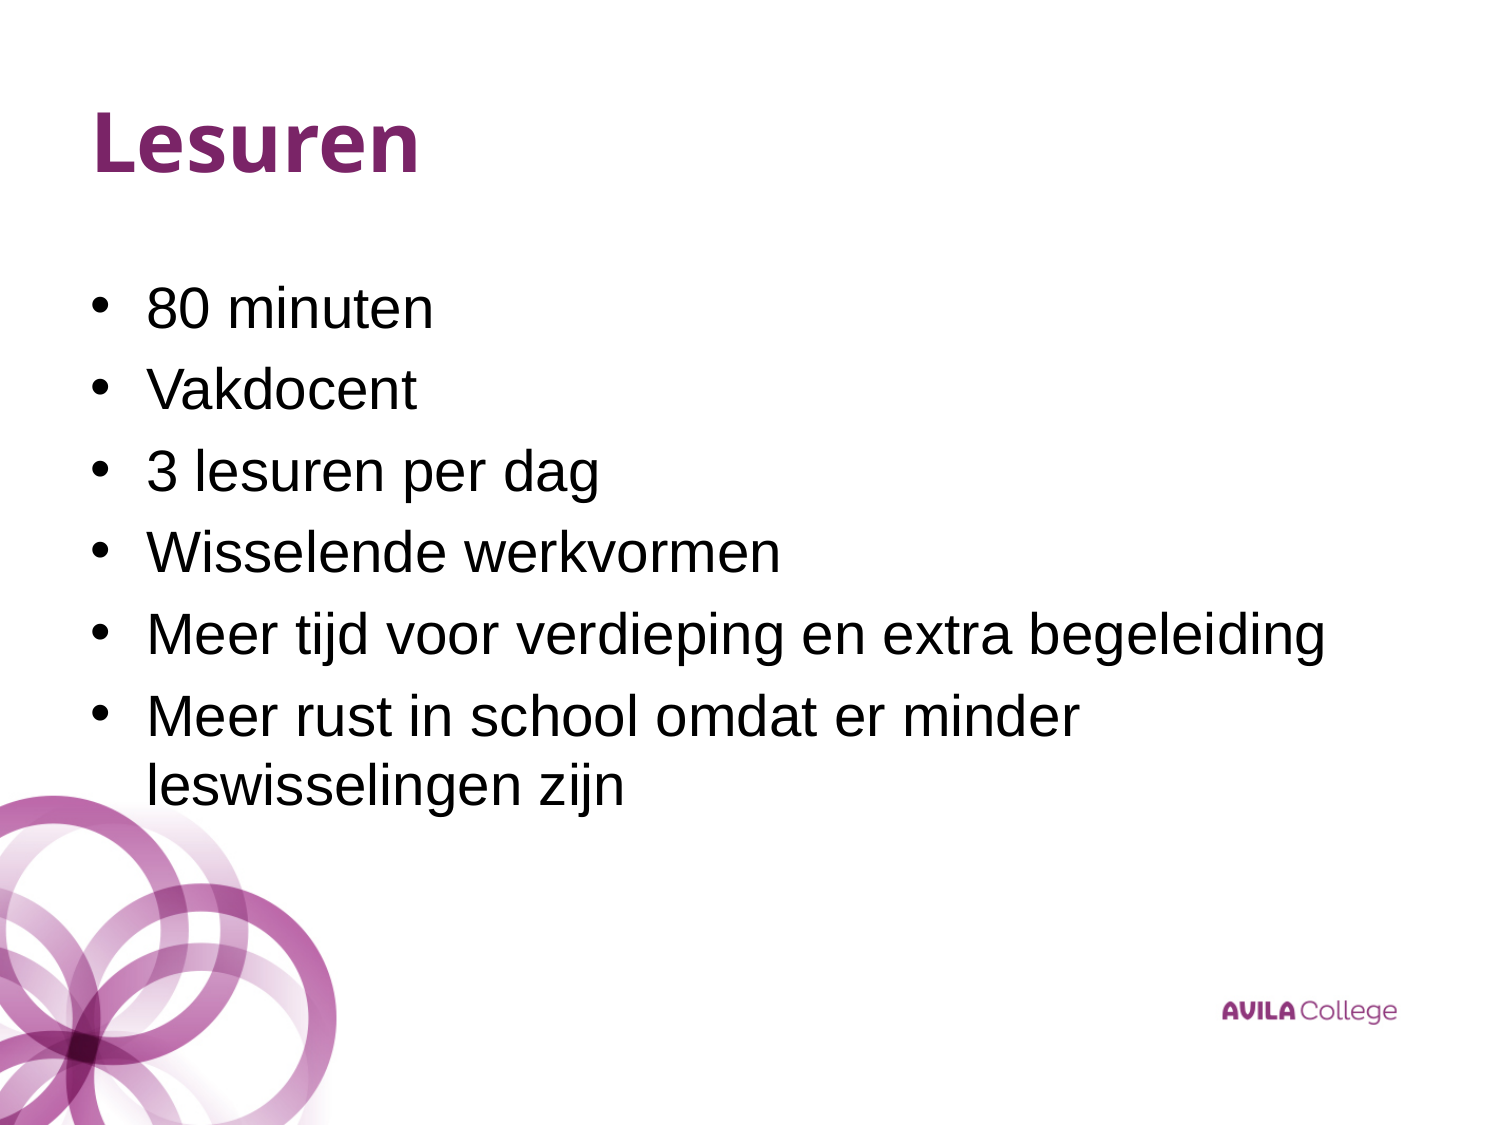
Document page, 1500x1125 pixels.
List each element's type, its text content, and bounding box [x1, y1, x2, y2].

picture [0, 0, 1500, 1125]
title Lesuren [75, 45, 1425, 233]
list 80 minuten Vakdocent 3 lesuren per dag Wisselende werkvormen Meer tijd voor verdieping en extra begeleiding Meer rust in school omdat er minder leswisselingen zijn [75, 262, 1425, 1005]
